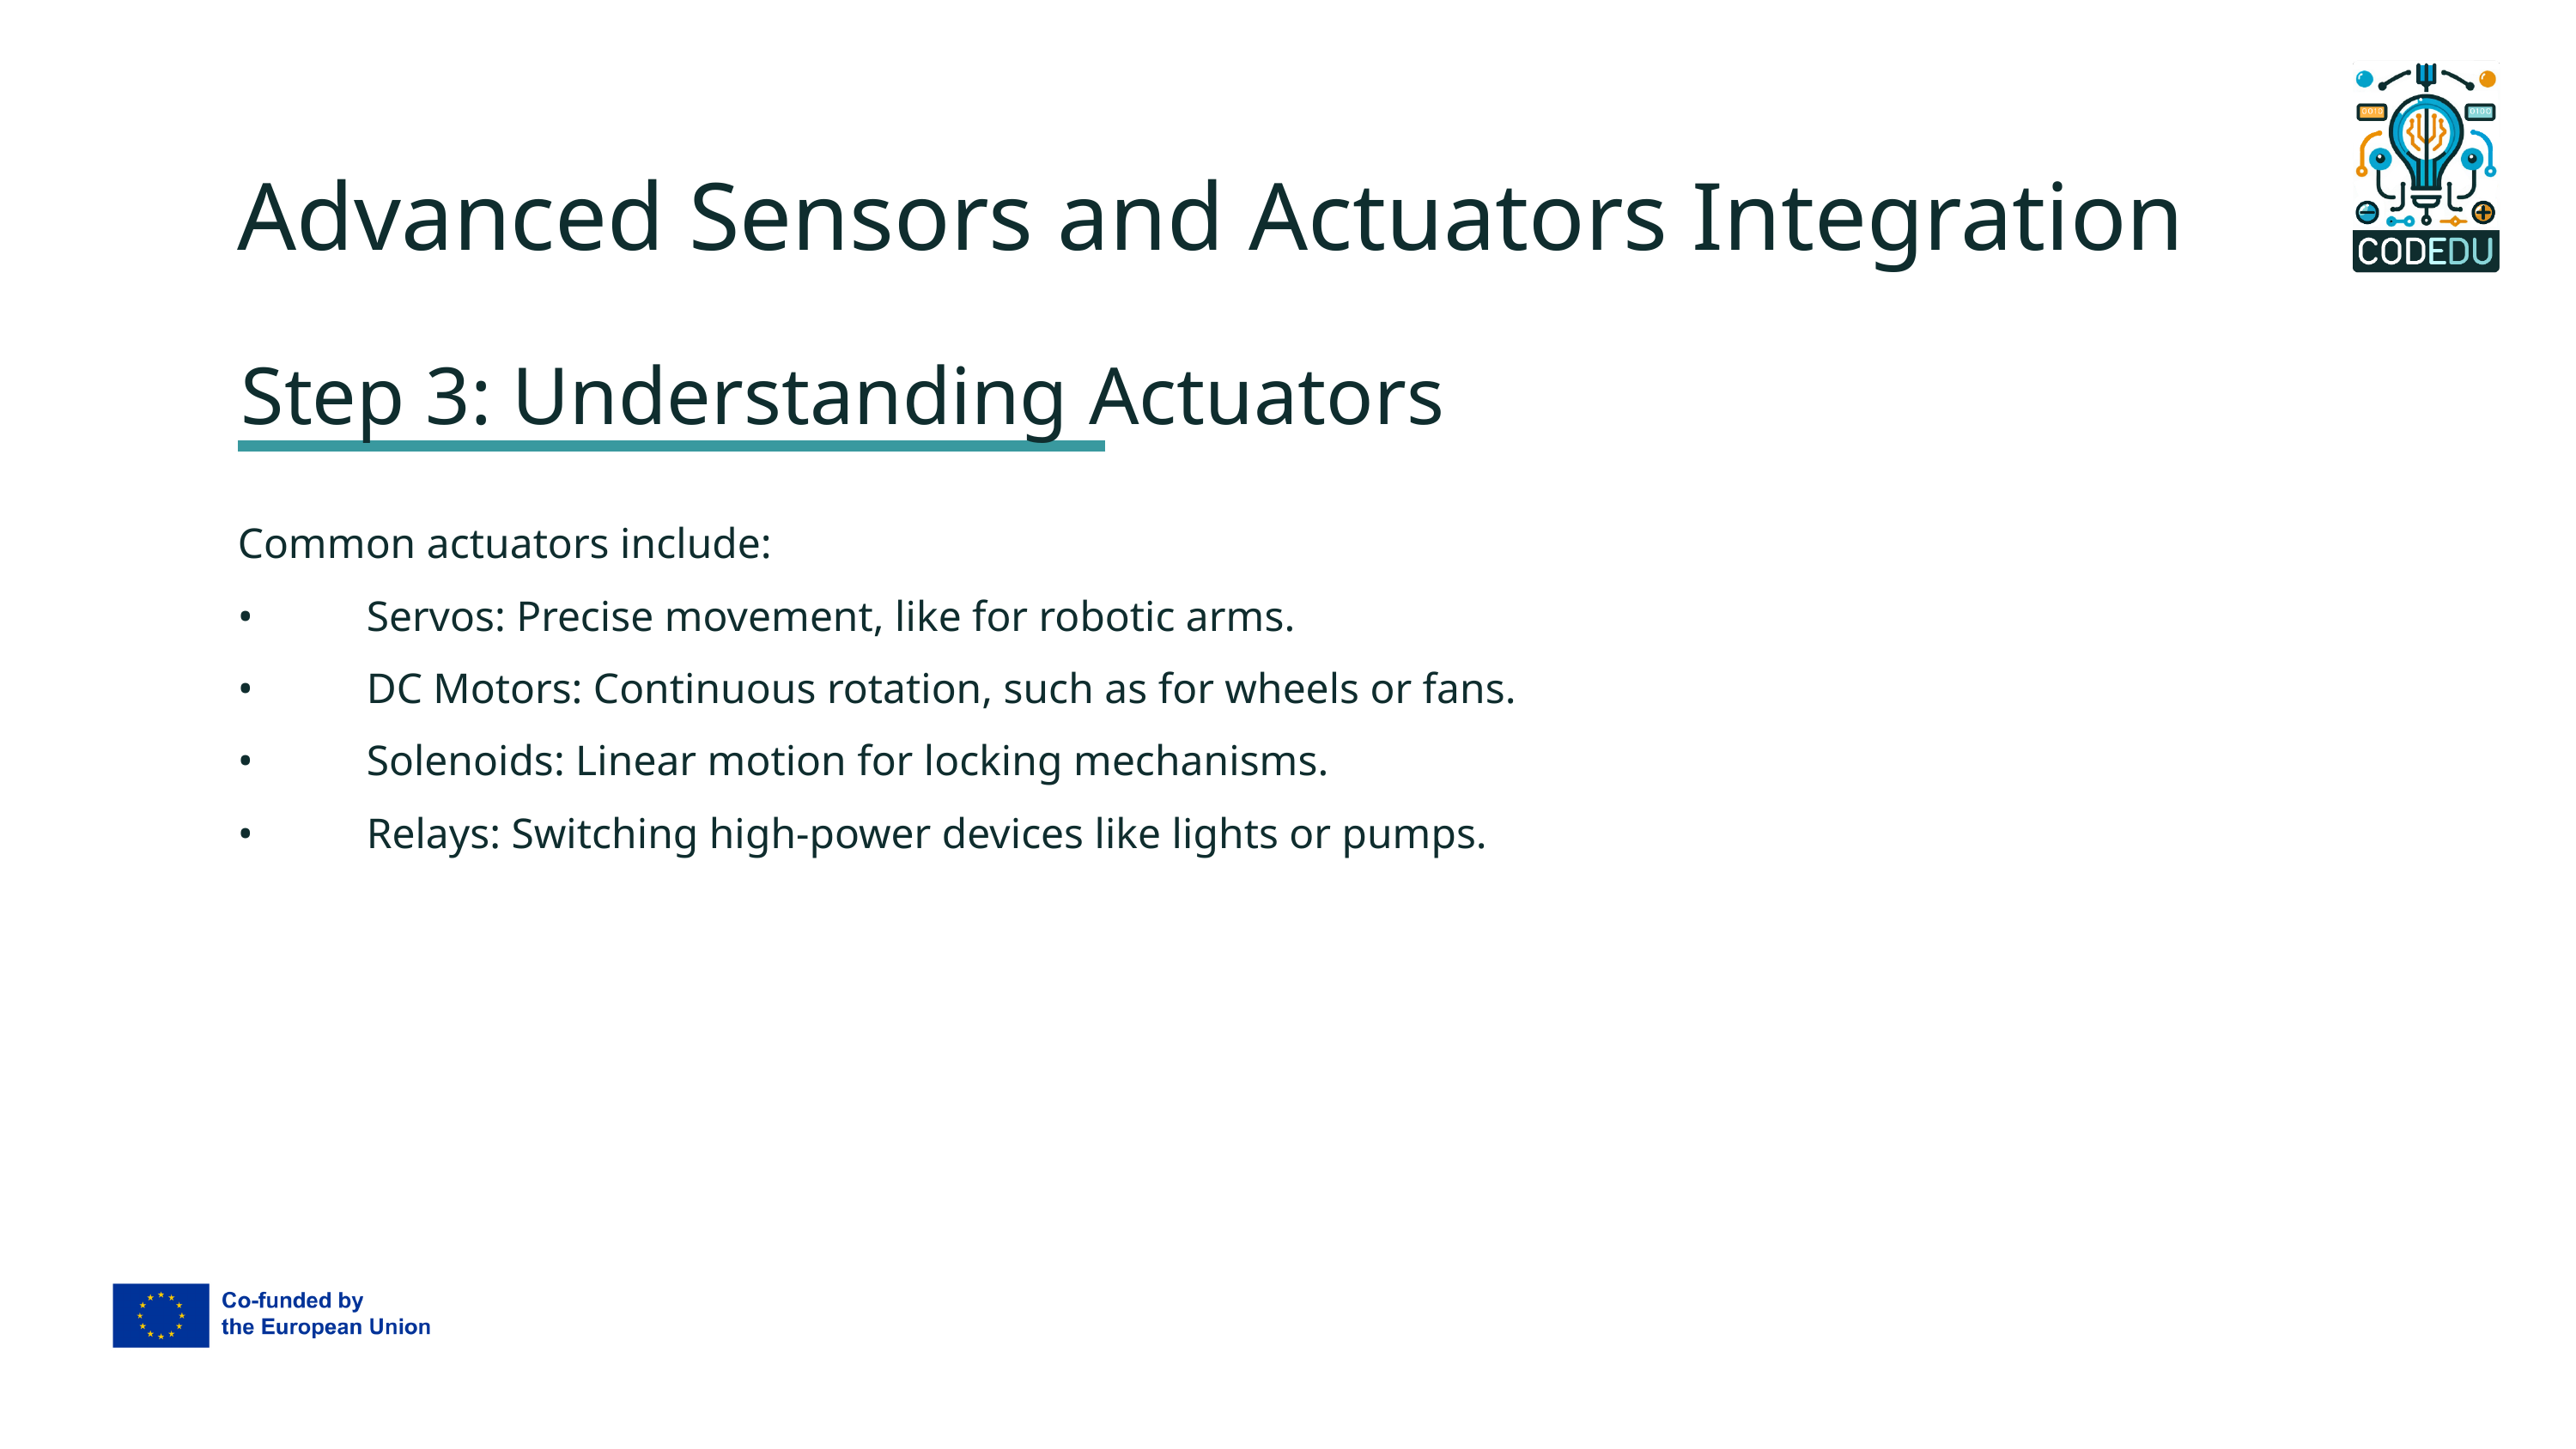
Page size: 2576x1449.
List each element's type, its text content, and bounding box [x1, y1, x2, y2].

text_box [107, 1278, 443, 1353]
text_box Common actuators include: • Servos: Precise movement, like for robotic arms. • DC Motors: Continuous rotation, such as for wheels or fans. • Solenoids: Linear motion for locking mechanisms. • Relays: Switching high-power devices like lights or pumps. [237, 494, 2382, 1002]
text_box Step 3: Understanding Actuators [240, 301, 2396, 440]
picture [2221, 0, 2576, 395]
text_box Advanced Sensors and Actuators Integration [237, 146, 2217, 270]
